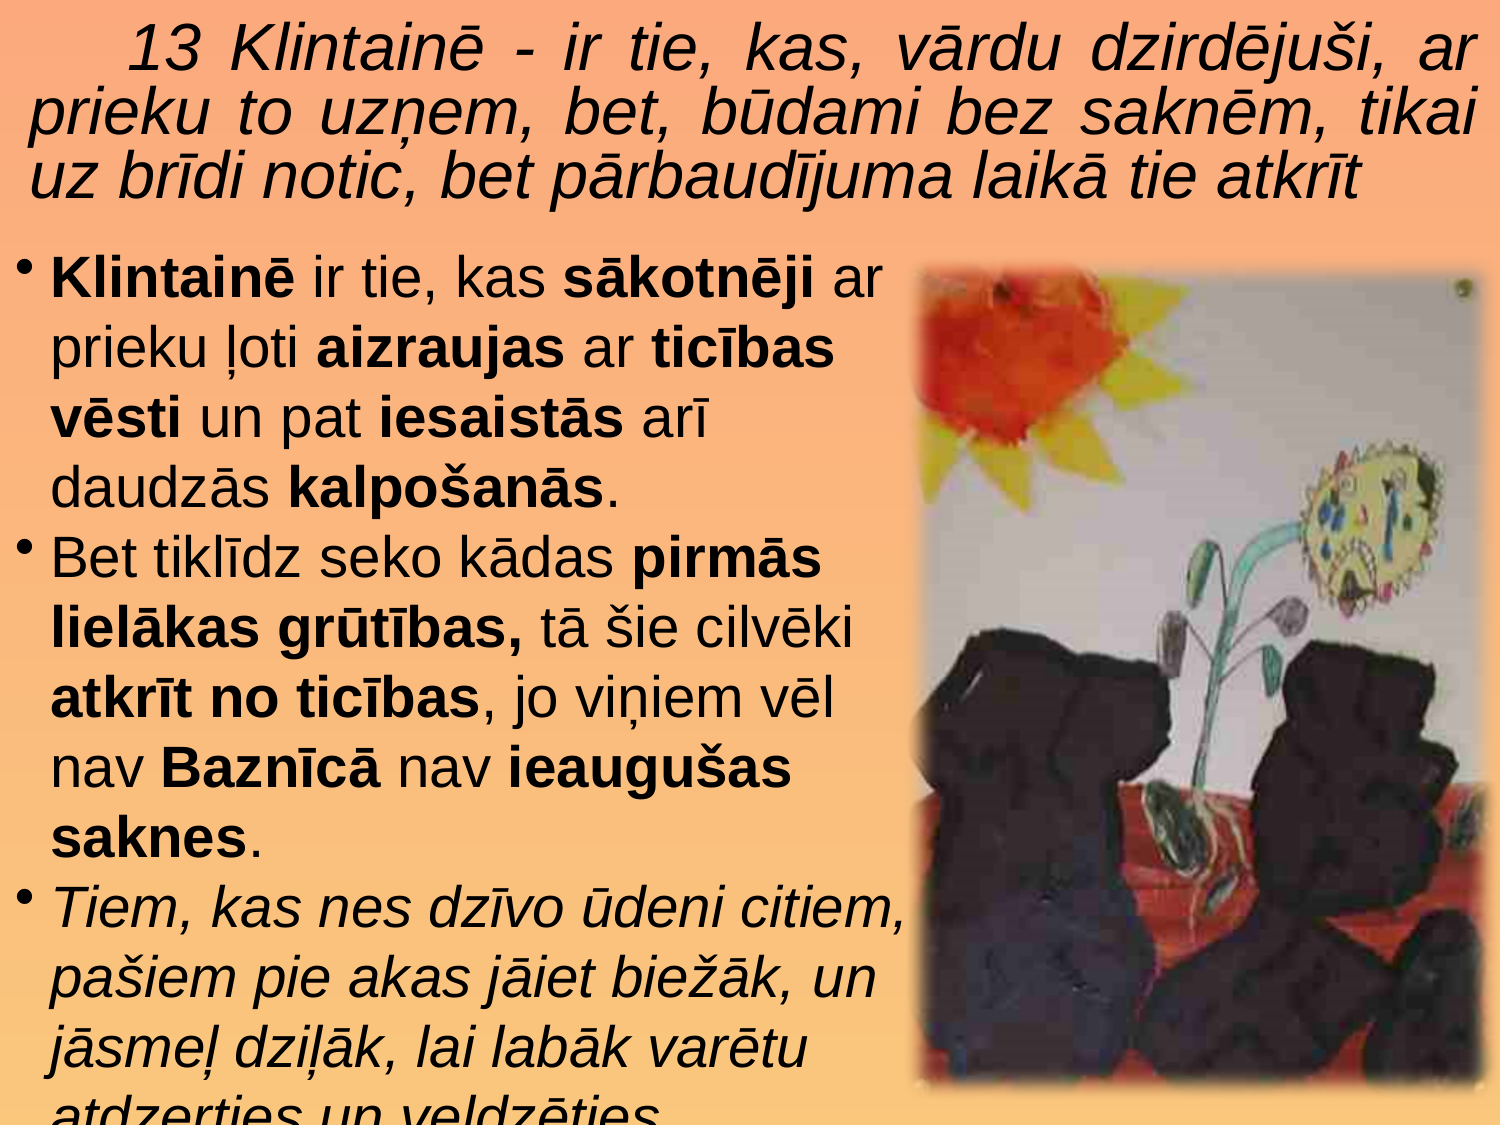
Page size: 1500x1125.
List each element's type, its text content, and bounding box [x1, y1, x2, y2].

text_box Klintainē ir tie, kas sākotnēji ar prieku ļoti aizraujas ar ticības vēsti un pat iesaistās arī daudzās kalpošanās. Bet tiklīdz seko kādas pirmās lielākas grūtības, tā šie cilvēki atkrīt no ticības, jo viņiem vēl nav Baznīcā nav ieaugušas saknes. Tiem, kas nes dzīvo ūdeni citiem, pašiem pie akas jāiet biežāk, un jāsmeļ dziļāk, lai labāk varētu atdzerties un veldzēties. [0, 231, 928, 1125]
picture [903, 255, 1500, 1103]
list 13 Klintainē - ir tie, kas, vārdu dzirdējuši, ar prieku to uzņem, bet, būdami bez saknēm, tikai uz brīdi notic, bet pārbaudījuma laikā tie atkrīt [0, 11, 1494, 253]
